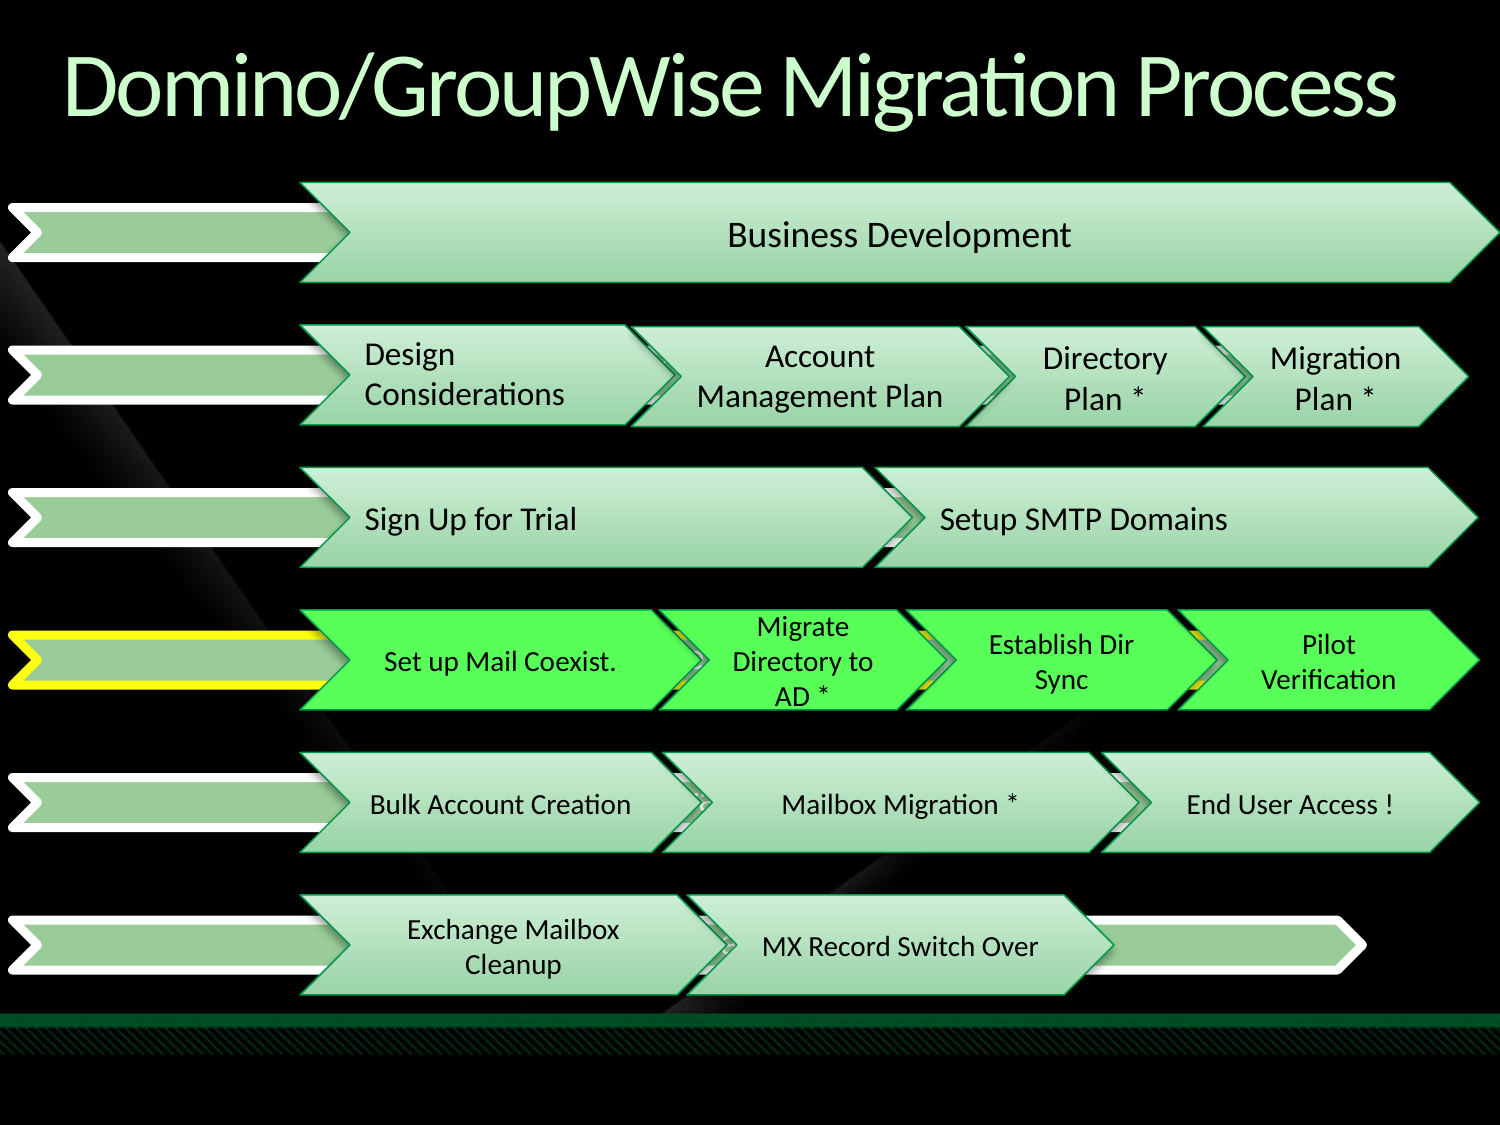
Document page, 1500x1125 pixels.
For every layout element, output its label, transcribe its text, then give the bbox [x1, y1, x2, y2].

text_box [12, 312, 1363, 438]
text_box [12, 454, 1363, 581]
text_box End User Access ! [1367, 751, 1481, 854]
text_box Setup SMTP Domains [1368, 466, 1479, 569]
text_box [12, 597, 1363, 723]
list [12, 169, 1363, 296]
picture [0, 0, 1500, 1125]
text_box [12, 739, 1363, 866]
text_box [299, 182, 1500, 426]
text_box Pilot Verification [1368, 609, 1481, 711]
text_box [12, 882, 1363, 1008]
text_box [299, 894, 1115, 996]
title Domino/GroupWise Migration Process [62, 37, 1438, 138]
